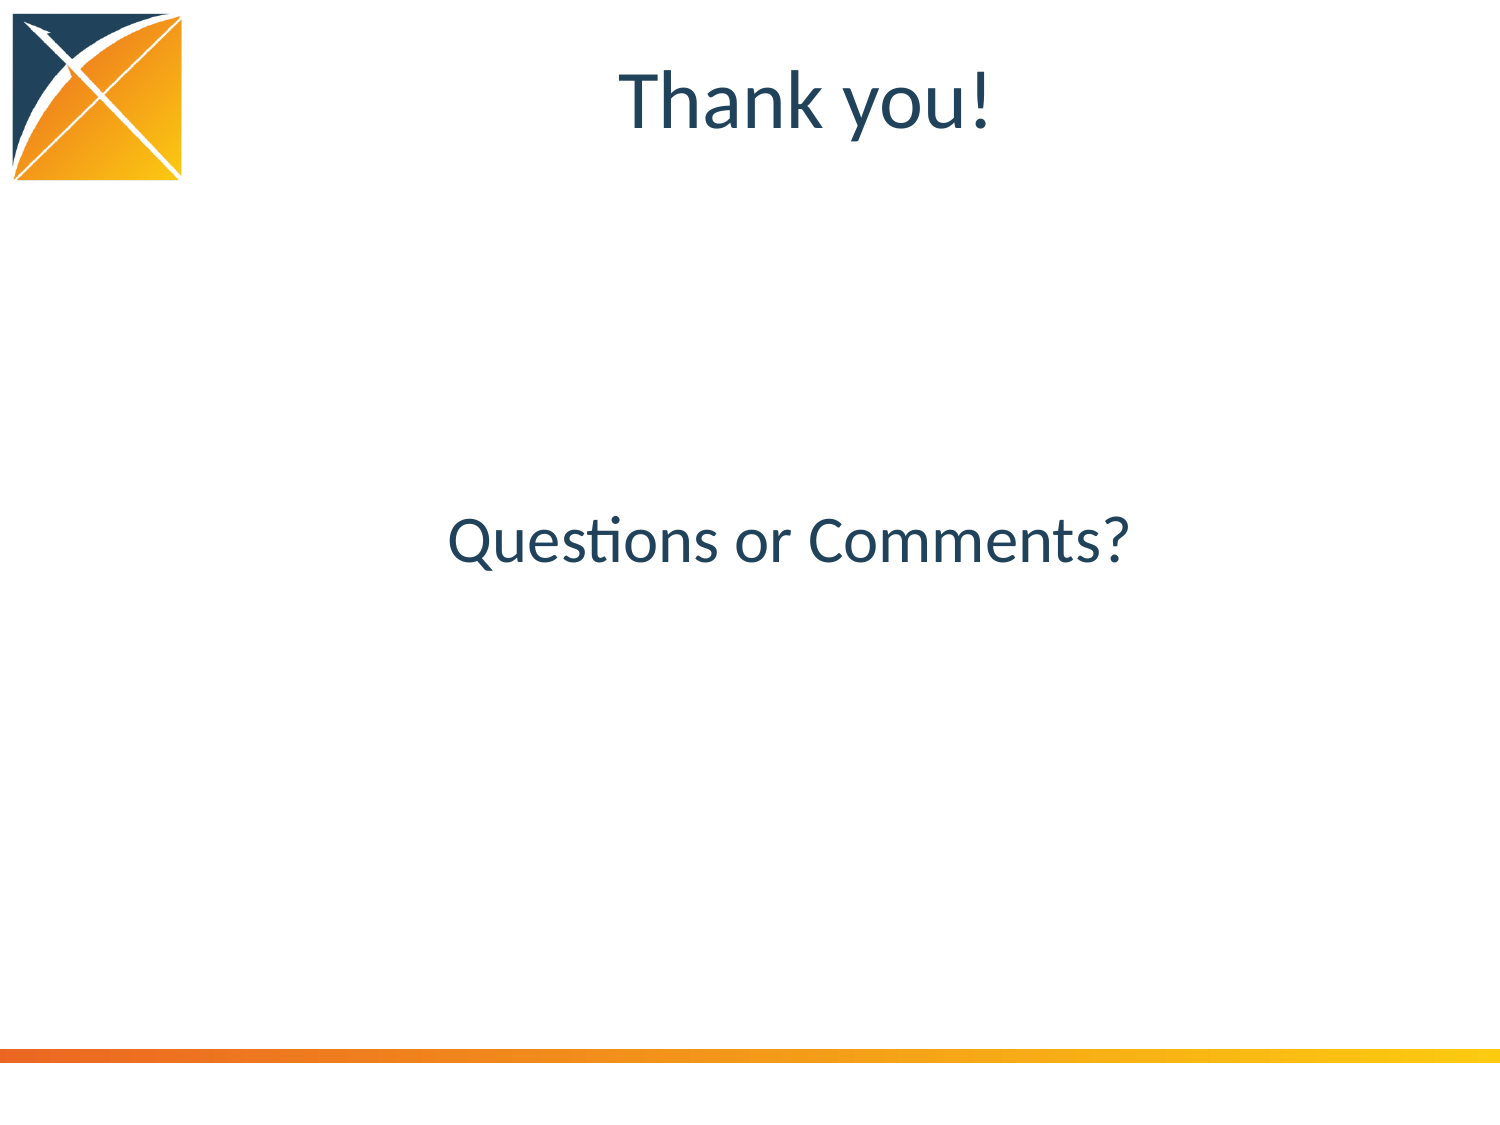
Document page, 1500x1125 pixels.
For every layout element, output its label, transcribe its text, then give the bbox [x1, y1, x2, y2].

list Questions or Comments? [432, 488, 1180, 613]
title Thank you! [187, 26, 1425, 165]
picture [0, 0, 206, 200]
